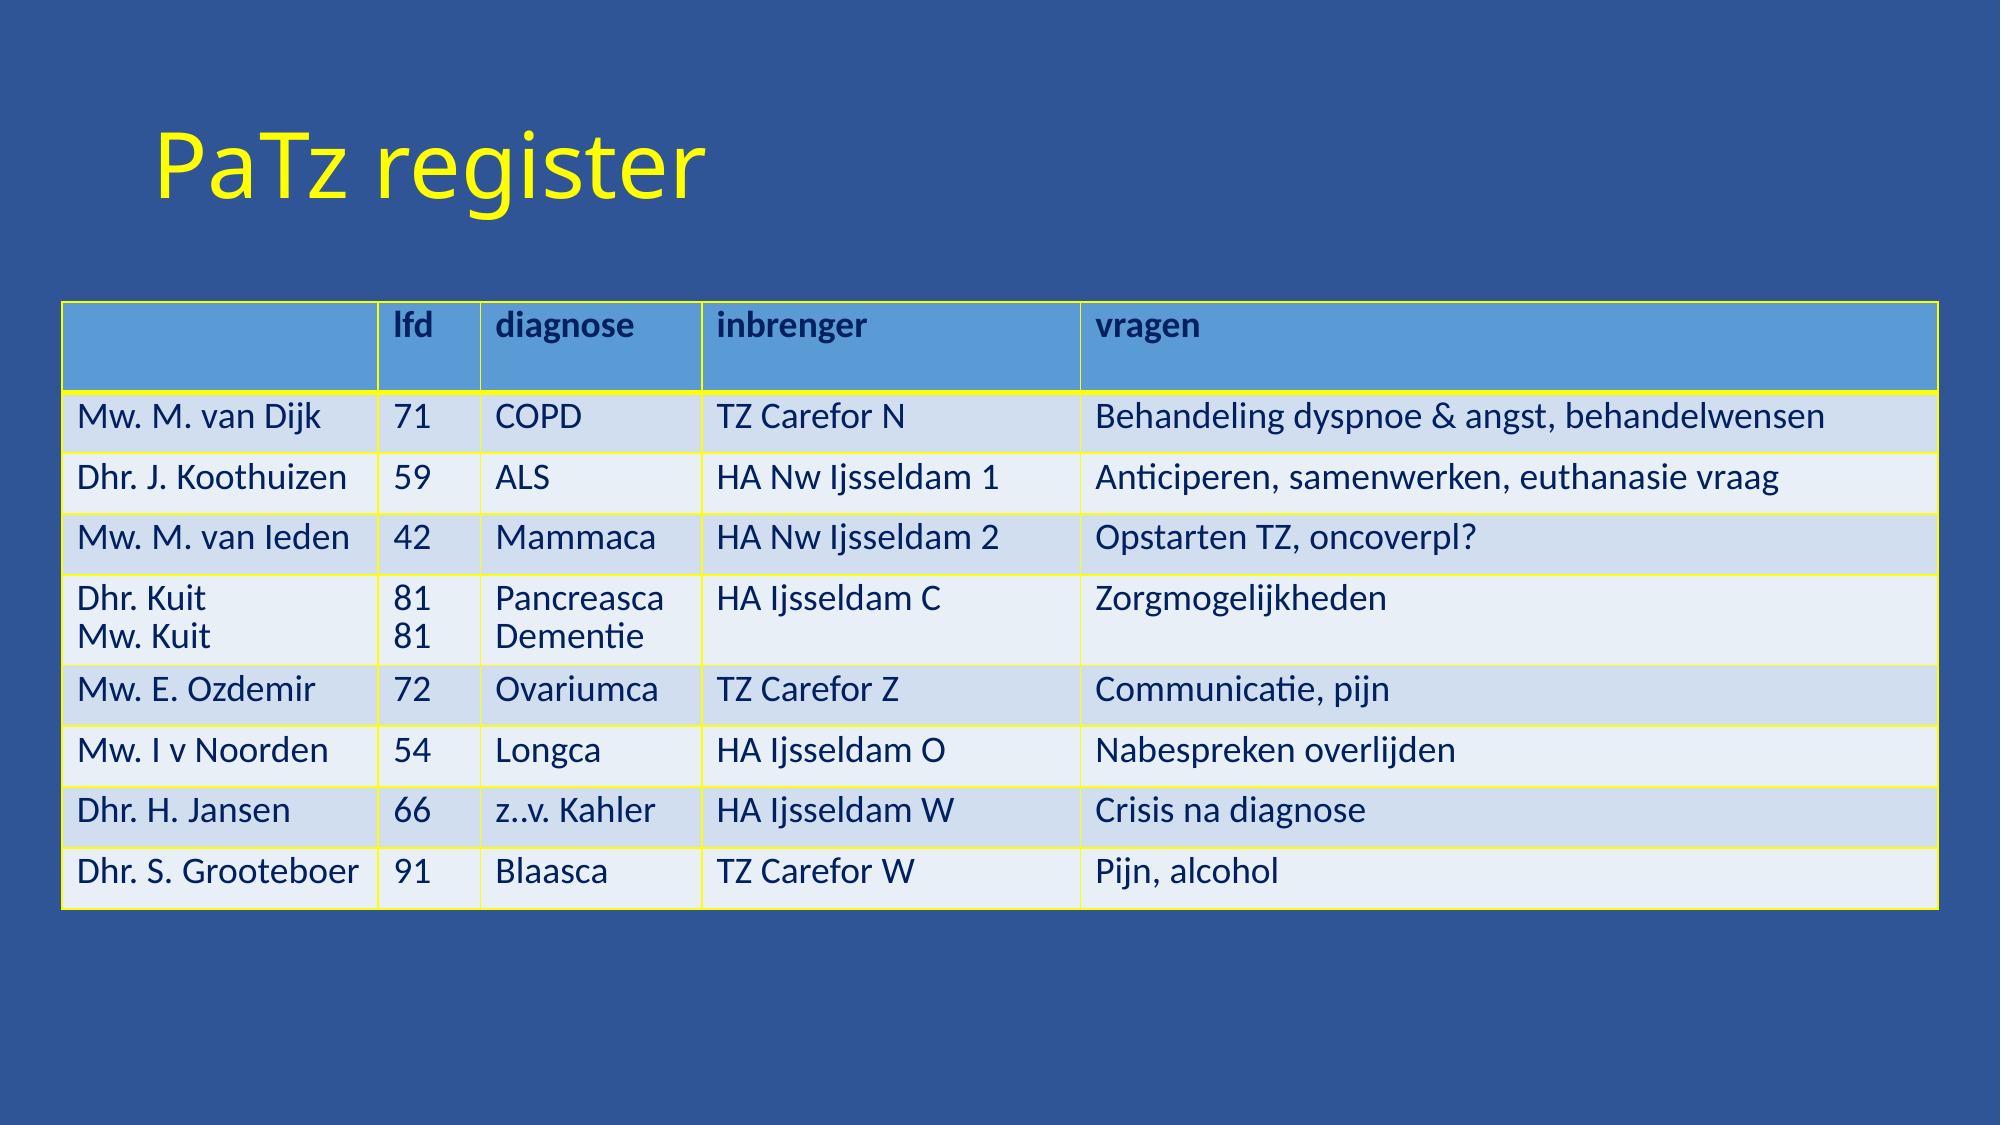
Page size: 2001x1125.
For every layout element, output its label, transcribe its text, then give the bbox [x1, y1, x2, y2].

table_cell 71 [379, 395, 480, 452]
table_cell Pancreasca Dementie [481, 576, 701, 665]
table_cell Anticiperen, samenwerken, euthanasie vraag [1081, 454, 1937, 513]
table_cell Dhr. H. Jansen [63, 788, 377, 847]
table_cell Pijn, alcohol [1081, 849, 1937, 908]
table_cell HA Nw Ijsseldam 2 [703, 515, 1080, 574]
table_cell ALS [481, 454, 701, 513]
table_cell TZ Carefor N [703, 395, 1080, 452]
table_cell Mw. M. van Ieden [63, 515, 377, 574]
table_cell 54 [379, 727, 480, 786]
table_cell HA Nw Ijsseldam 1 [703, 454, 1080, 513]
table_cell TZ Carefor Z [703, 666, 1080, 725]
table_cell Blaasca [481, 849, 701, 908]
title PaTz register [137, 59, 1863, 278]
table_cell Mammaca [481, 515, 701, 574]
table_cell Dhr. S. Grooteboer [63, 849, 377, 908]
table_cell 72 [379, 666, 480, 725]
table_cell 66 [379, 788, 480, 847]
table_header vragen [1081, 303, 1937, 390]
table_cell 42 [379, 515, 480, 574]
table_cell Dhr. J. Koothuizen [63, 454, 377, 513]
table_cell Dhr. Kuit Mw. Kuit [63, 576, 377, 665]
table_header inbrenger [703, 303, 1080, 390]
table_cell Opstarten TZ, oncoverpl? [1081, 515, 1937, 574]
table_header lfd [379, 303, 480, 390]
table_header [63, 303, 377, 390]
table_cell Mw. M. van Dijk [63, 395, 377, 452]
table_cell 59 [379, 454, 480, 513]
table_cell TZ Carefor W [703, 849, 1080, 908]
table_cell HA Ijsseldam C [703, 576, 1080, 665]
table_cell z..v. Kahler [481, 788, 701, 847]
table_cell Ovariumca [481, 666, 701, 725]
table_cell HA Ijsseldam O [703, 727, 1080, 786]
table_cell Behandeling dyspnoe & angst, behandelwensen [1081, 395, 1937, 452]
table_cell Zorgmogelijkheden [1081, 576, 1937, 665]
table_cell 81 81 [379, 576, 480, 665]
table_cell COPD [481, 395, 701, 452]
table_header diagnose [481, 303, 701, 390]
table_cell Communicatie, pijn [1081, 666, 1937, 725]
table_cell Longca [481, 727, 701, 786]
table_cell Mw. E. Ozdemir [63, 666, 377, 725]
table_cell 91 [379, 849, 480, 908]
table_cell Crisis na diagnose [1081, 788, 1937, 847]
table_cell Nabespreken overlijden [1081, 727, 1937, 786]
table_cell HA Ijsseldam W [703, 788, 1080, 847]
table_cell Mw. I v Noorden [63, 727, 377, 786]
